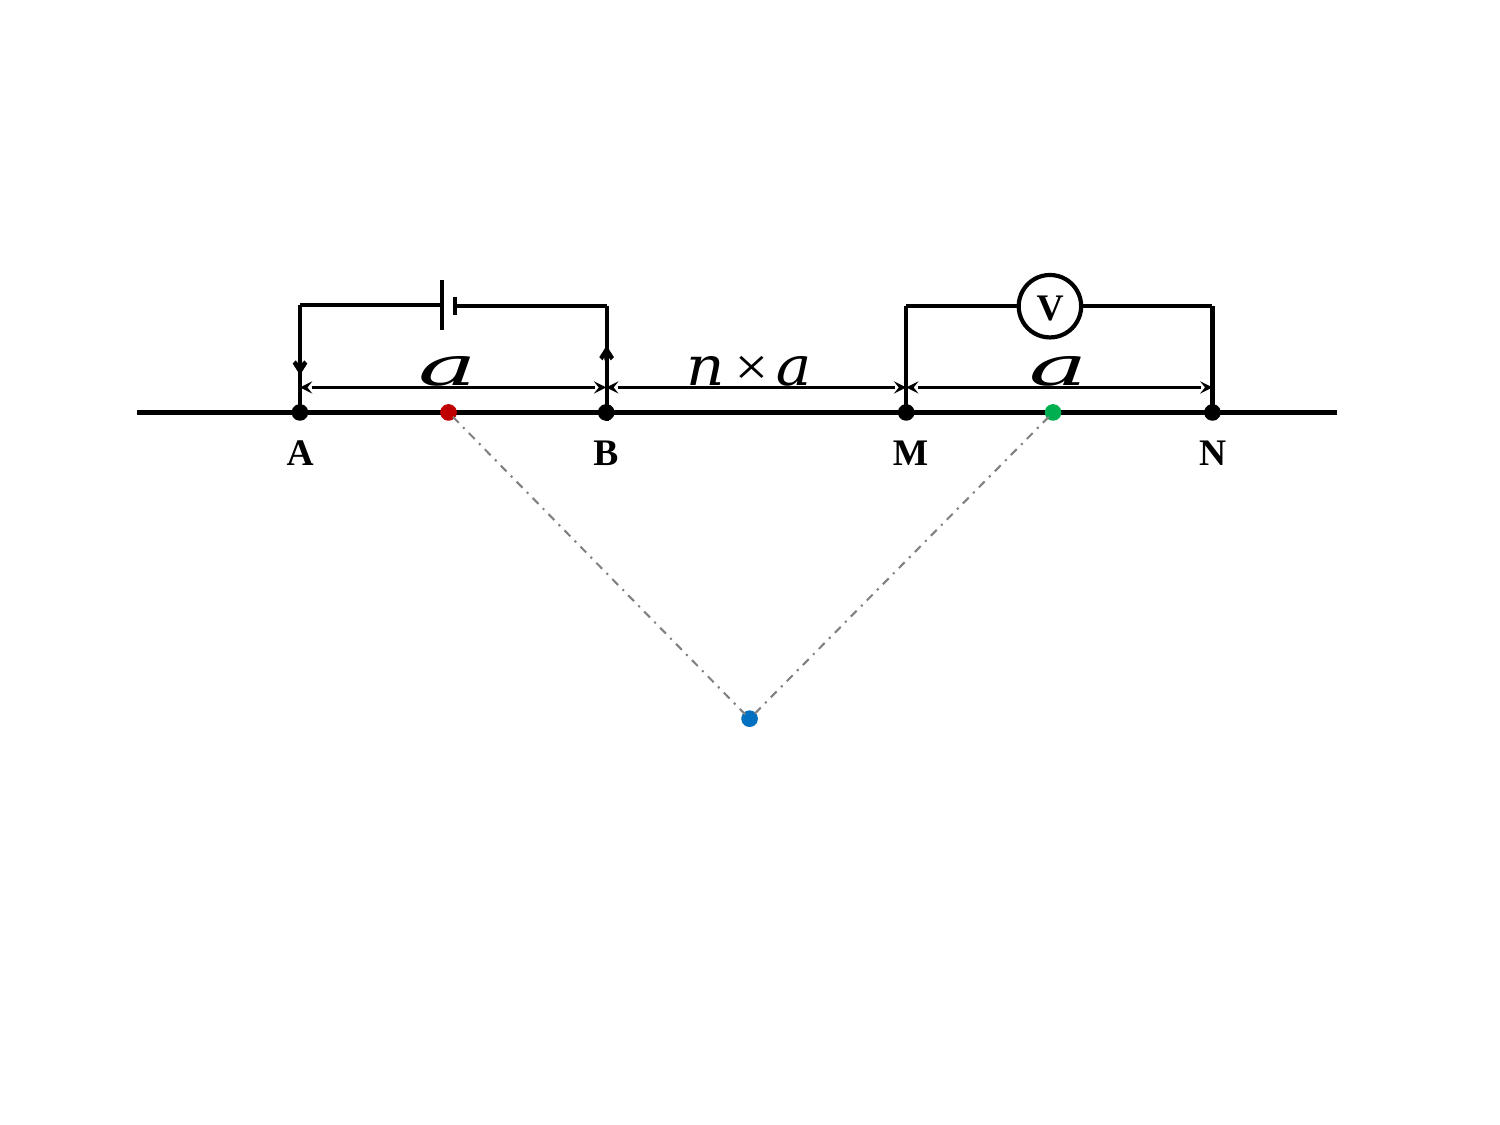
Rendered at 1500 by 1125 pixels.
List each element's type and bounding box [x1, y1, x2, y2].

text_box [137, 274, 1338, 726]
